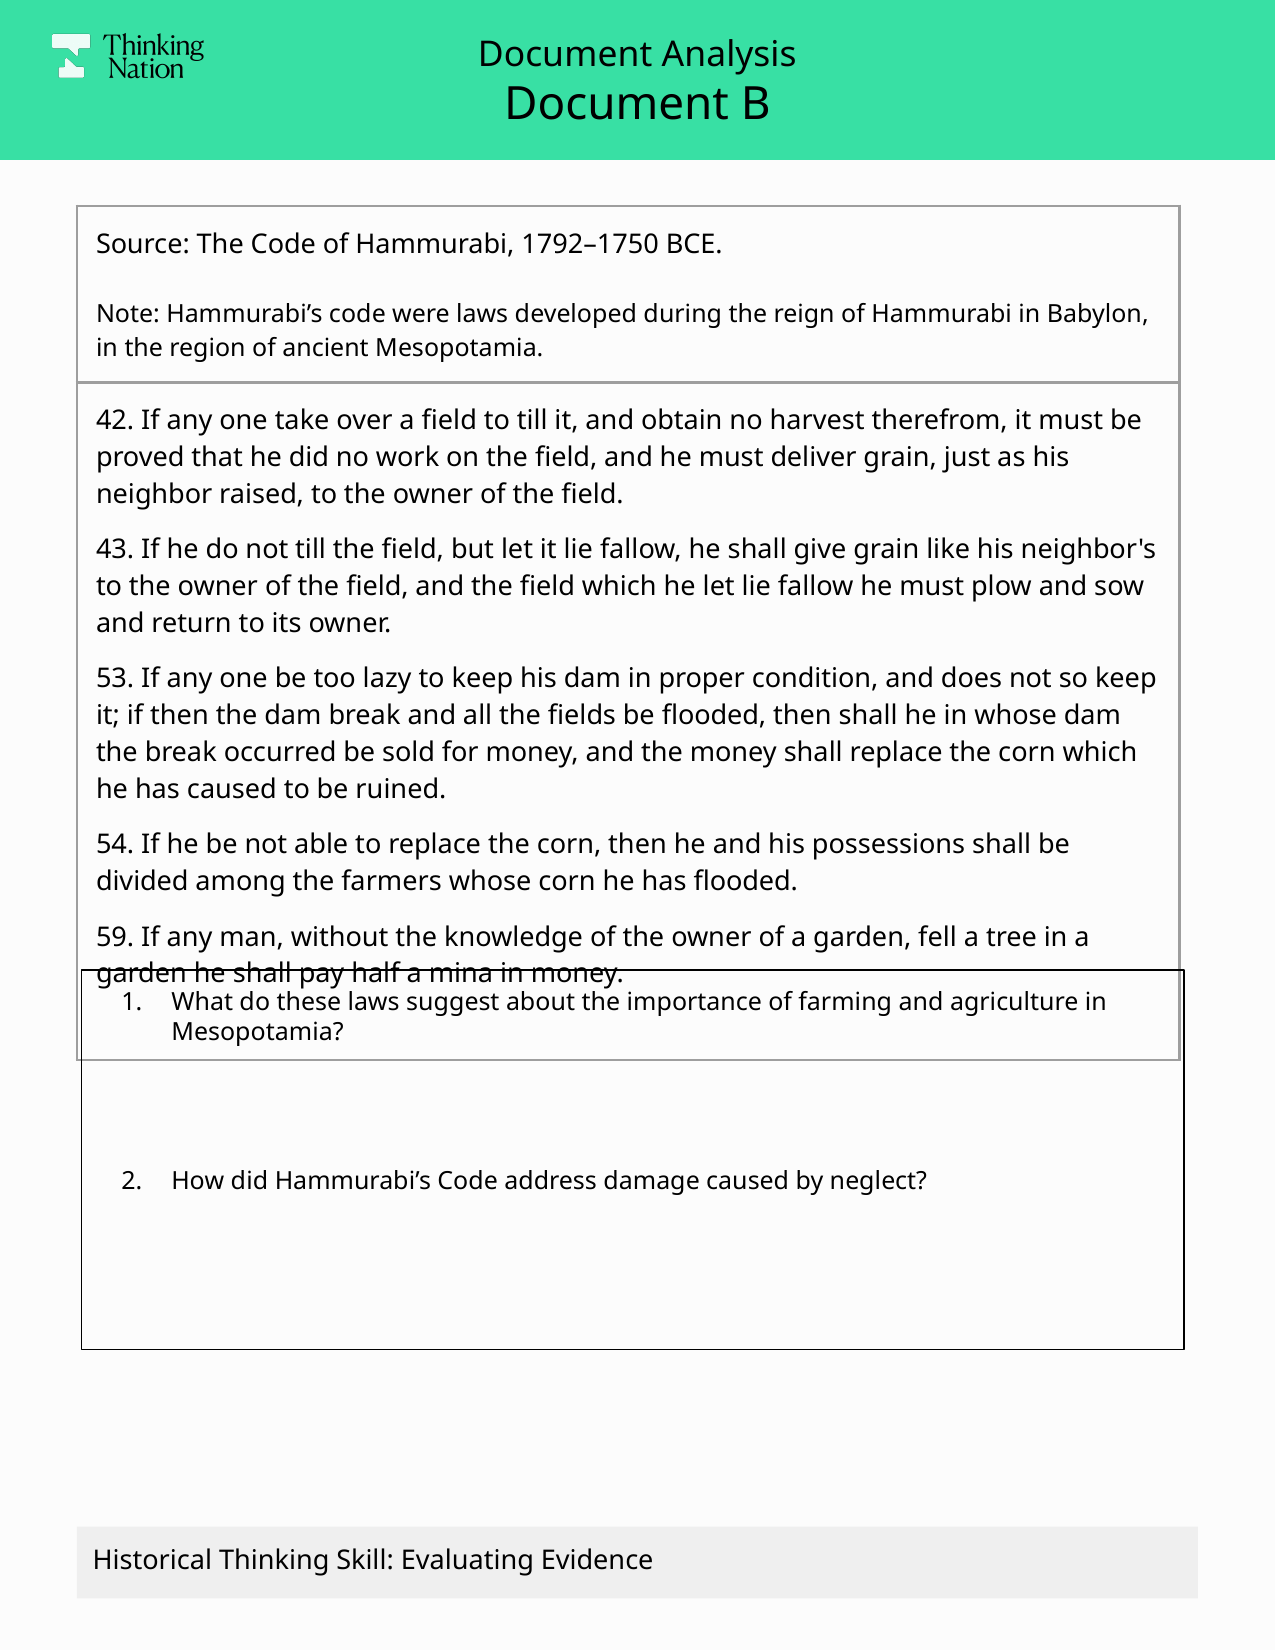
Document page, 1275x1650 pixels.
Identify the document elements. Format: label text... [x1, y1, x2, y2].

picture [35, 19, 210, 93]
text_box Historical Thinking Skill: Evaluating Evidence [76, 1526, 1198, 1599]
table_header Source: The Code of Hammurabi, 1792–1750 BCE. Note: Hammurabi’s code were laws developed during the reign of Hammurabi in Babylon, in the region of ancient Mesopotamia. [78, 207, 1178, 381]
text_box Document Analysis Document B [0, 0, 1275, 160]
text_box What do these laws suggest about the importance of farming and agriculture in Mesopotamia? How did Hammurabi’s Code address damage caused by neglect? [81, 970, 1184, 1350]
table_cell 42. If any one take over a field to till it, and obtain no harvest therefrom, it must be proved that he did no work on the field, and he must deliver grain, just as his neighbor raised, to the owner of the field. 43. If he do not till the field, but let it lie fallow, he shall give grain like his neighbor's to the owner of the field, and the field which he let lie fallow he must plow and sow and return to its owner. 53. If any one be too lazy to keep his dam in proper condition, and does not so keep it; if then the dam break and all the fields be flooded, then shall he in whose dam the break occurred be sold for money, and the money shall replace the corn which he has caused to be ruined. 54. If he be not able to replace the corn, then he and his possessions shall be divided among the farmers whose corn he has flooded. 59. If any man, without the knowledge of the owner of a garden, fell a tree in a garden he shall pay half a mina in money. [78, 384, 1178, 1059]
